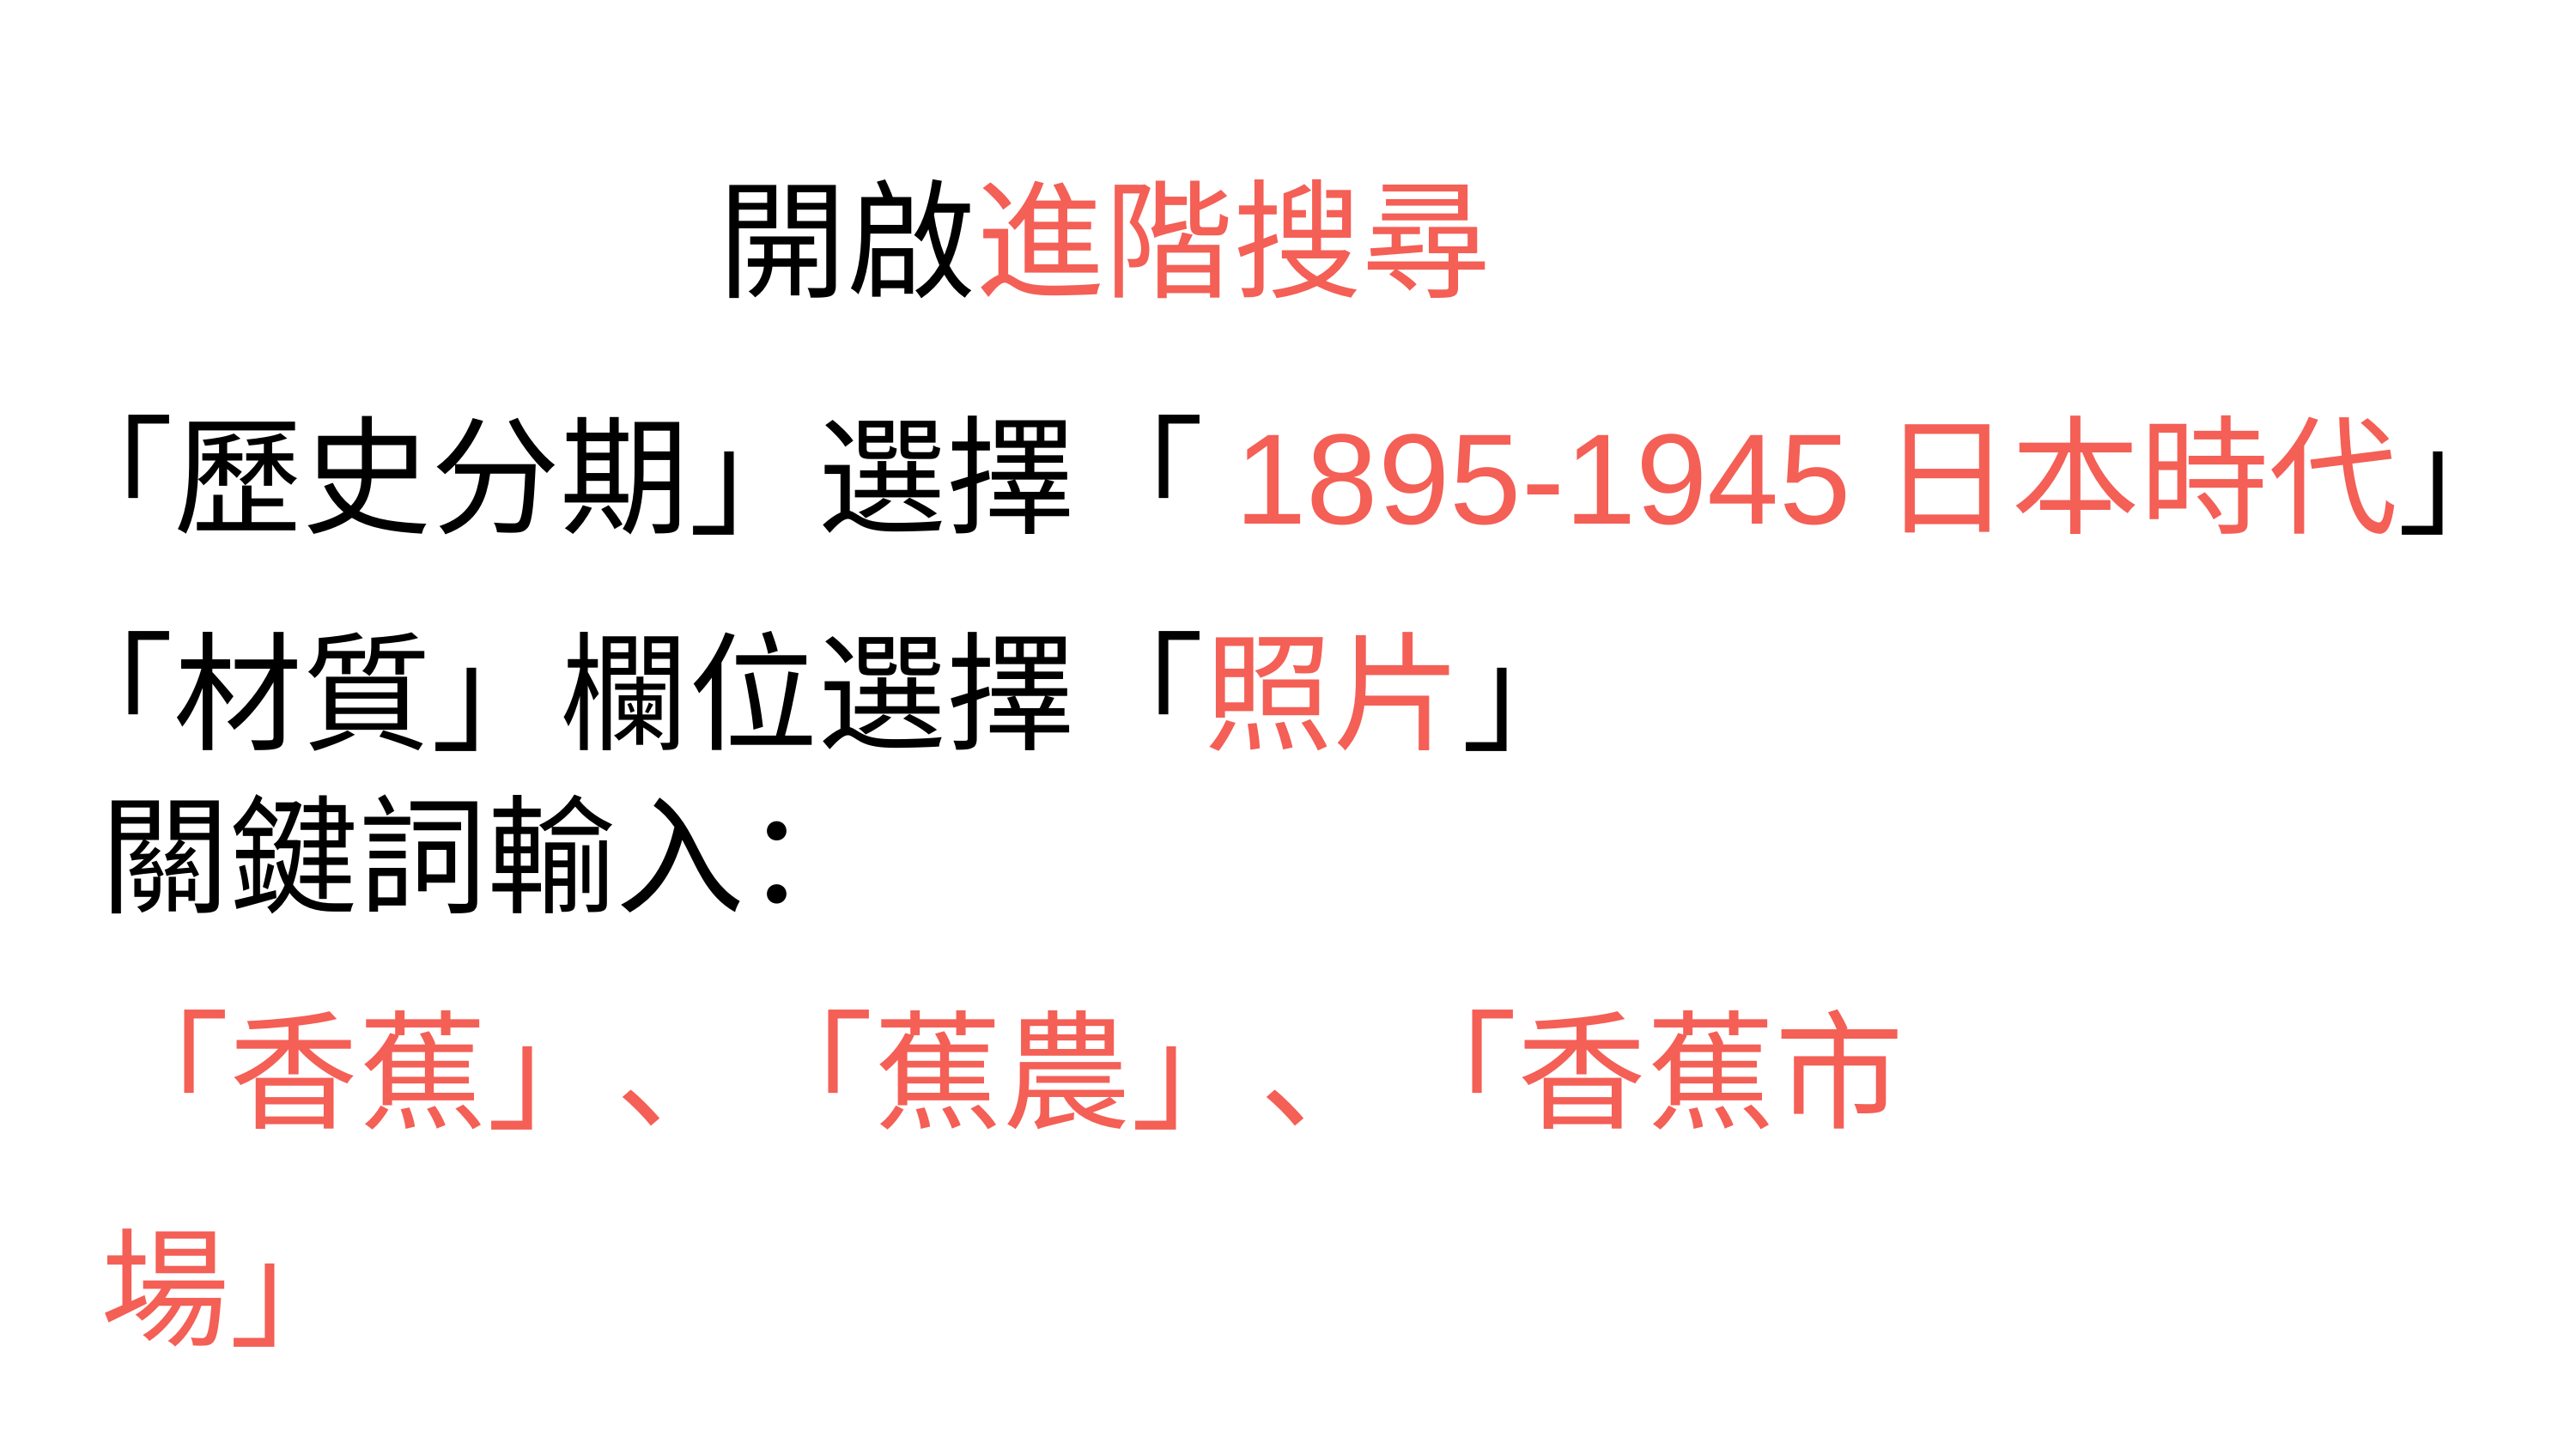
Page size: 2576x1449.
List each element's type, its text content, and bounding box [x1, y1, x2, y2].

text_box 開啟進階搜尋 [718, 97, 1601, 530]
text_box 關鍵詞輸入： 「香蕉」、「蕉農」、「香蕉市場」 [100, 674, 2162, 1361]
text_box 「歷史分期」選擇「1895-1945日本時代」 「材質」欄位選擇「照片」 [45, 333, 2531, 983]
